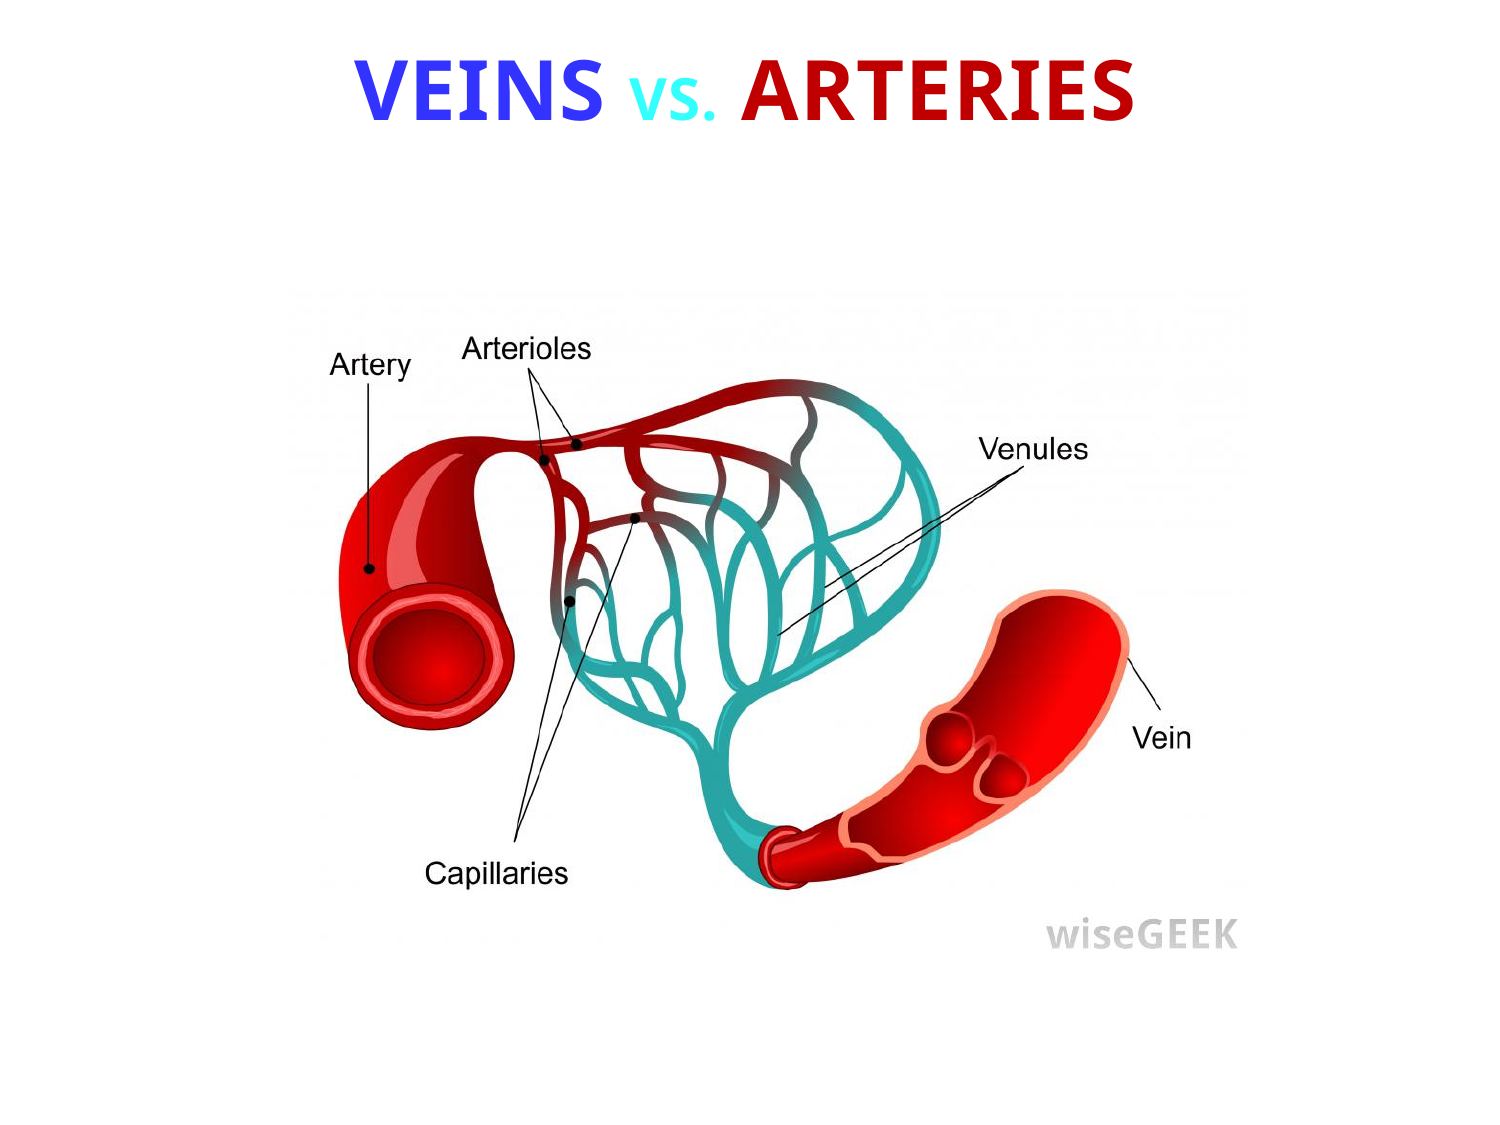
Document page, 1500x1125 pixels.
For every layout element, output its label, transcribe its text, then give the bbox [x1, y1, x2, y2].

picture [288, 290, 1247, 958]
text_box VEINS Vs. arteries [0, 42, 1496, 145]
